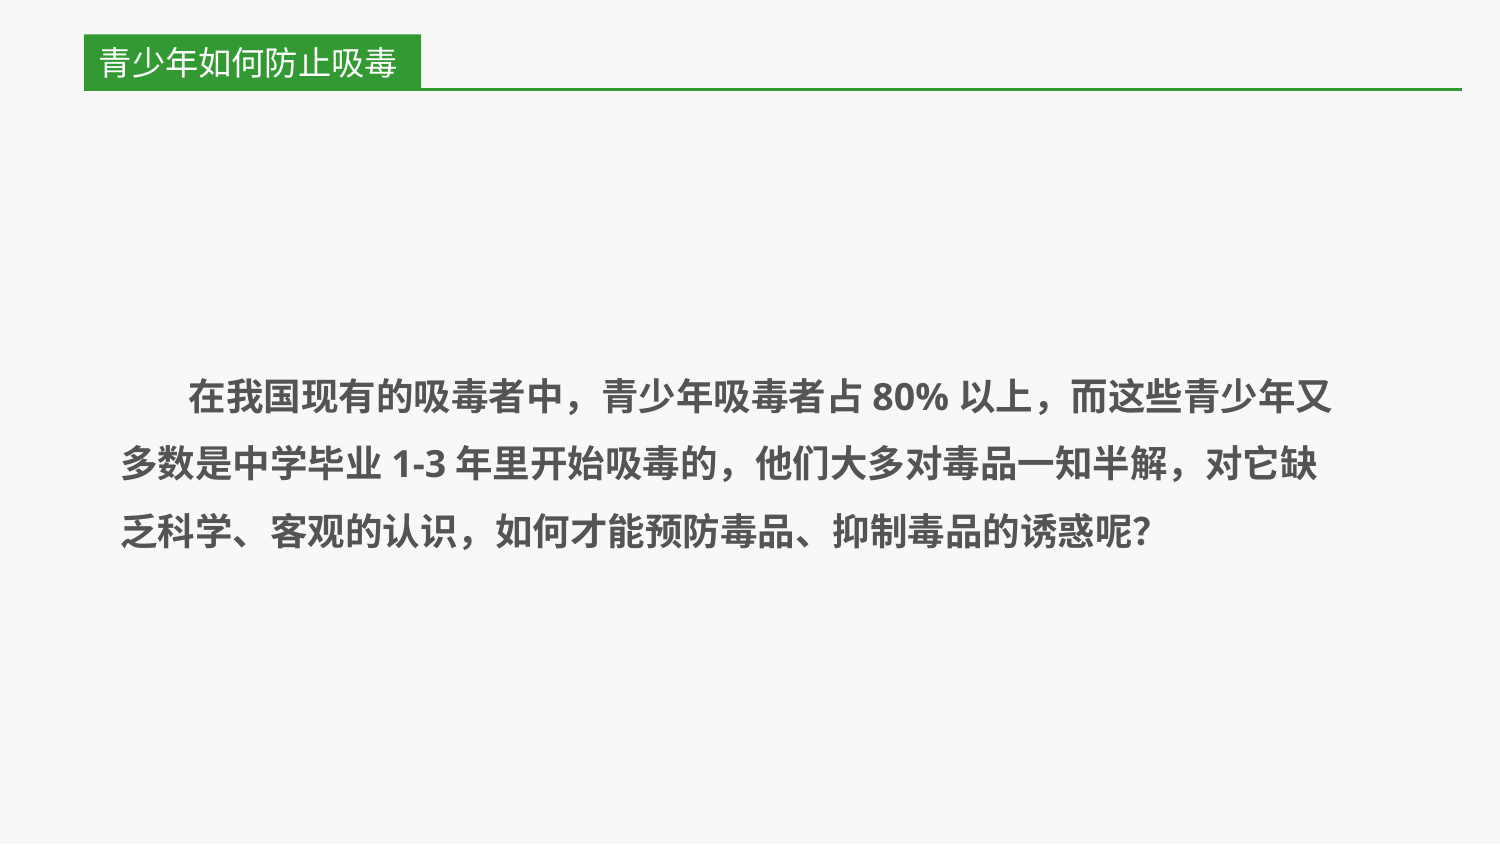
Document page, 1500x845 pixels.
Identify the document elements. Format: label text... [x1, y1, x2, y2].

text_box 在我国现有的吸毒者中，青少年吸毒者占80%以上，而这些青少年又多数是中学毕业1-3年里开始吸毒的，他们大多对毒品一知半解，对它缺乏科学、客观的认识，如何才能预防毒品、抑制毒品的诱惑呢？ [105, 342, 1351, 561]
text_box 青少年如何防止吸毒 [84, 34, 422, 88]
